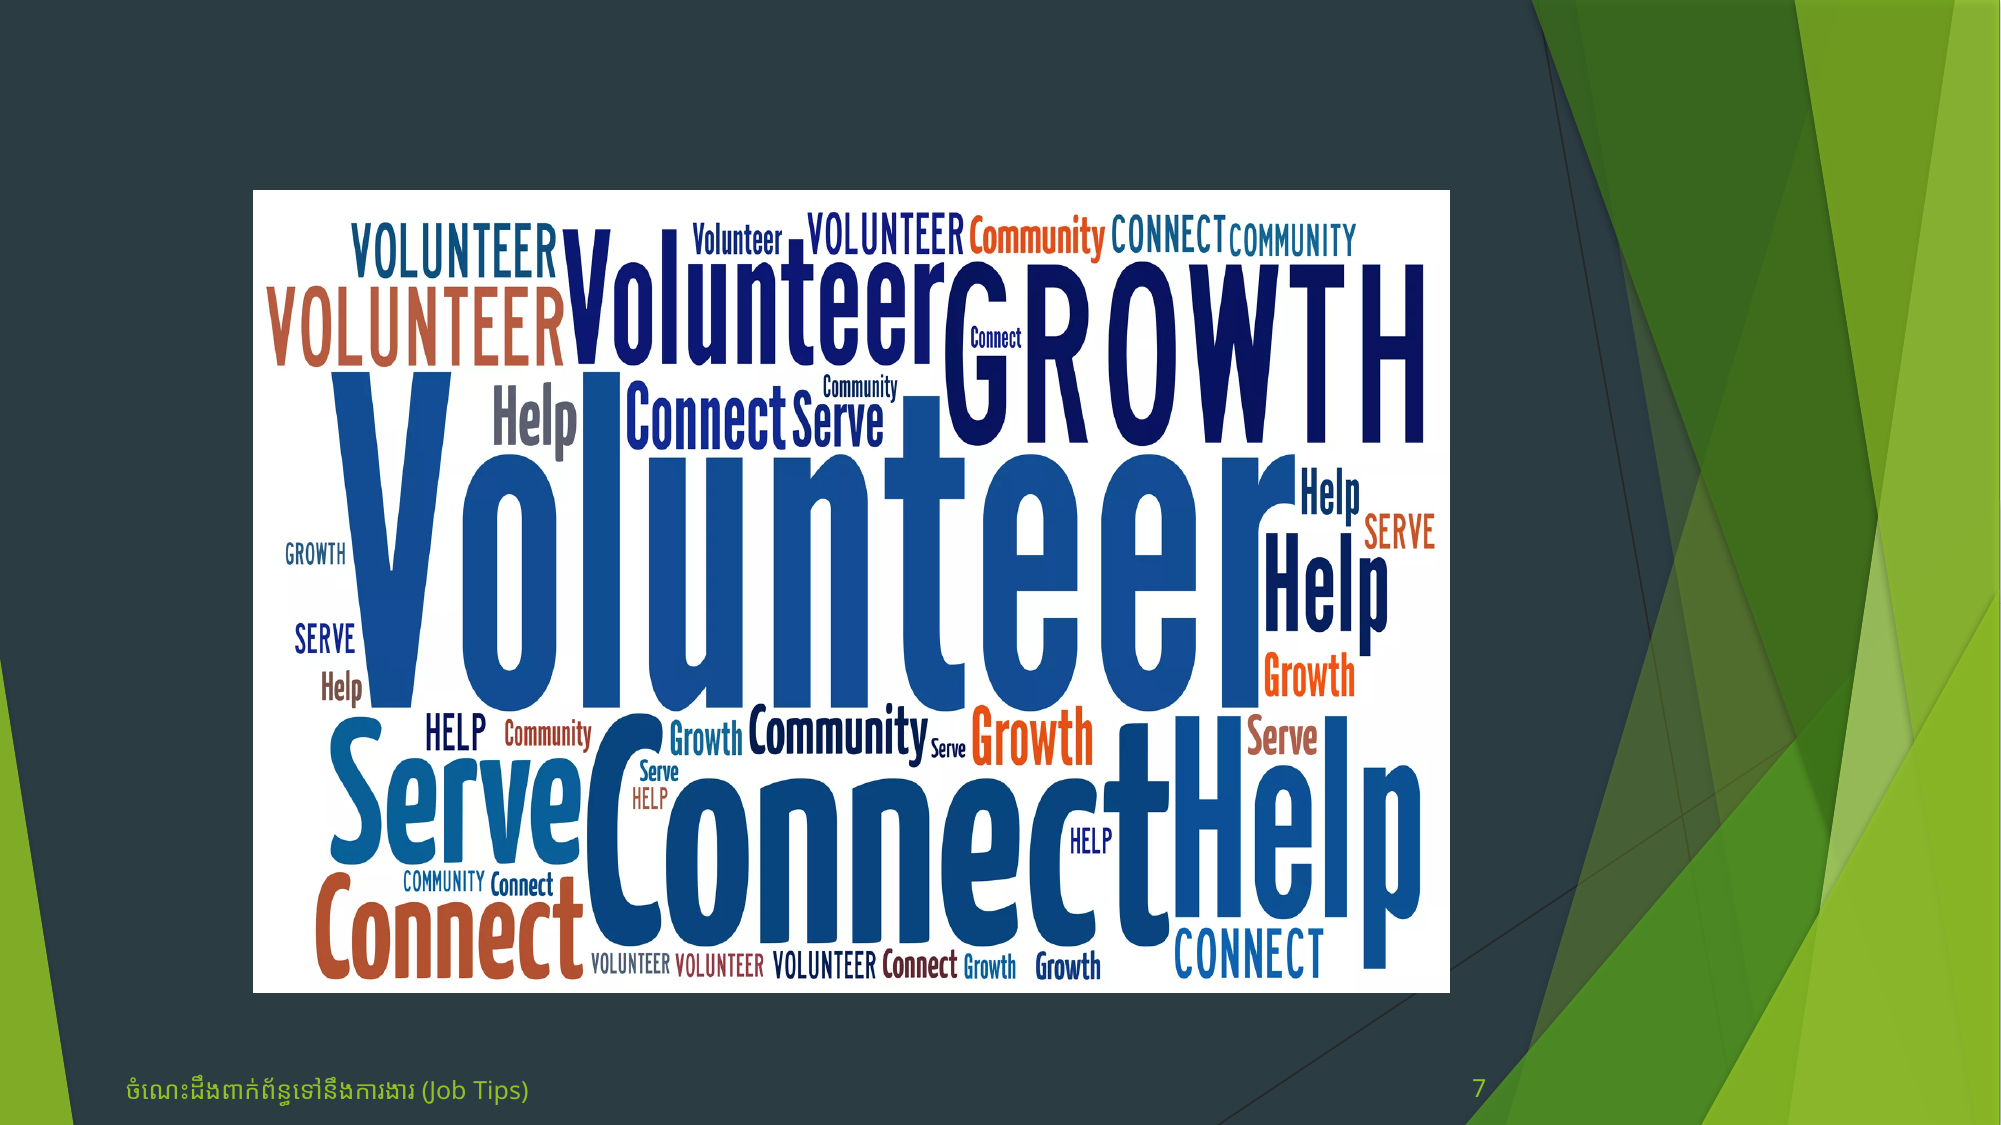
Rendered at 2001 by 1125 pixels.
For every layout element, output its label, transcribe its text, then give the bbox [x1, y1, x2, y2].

footer ចំណេះដឹងពាក់ព័ន្ធទៅនឹងការងារ (Job Tips) [111, 1059, 1145, 1120]
slide_number 7 [1409, 1059, 1502, 1120]
picture [252, 189, 1450, 994]
